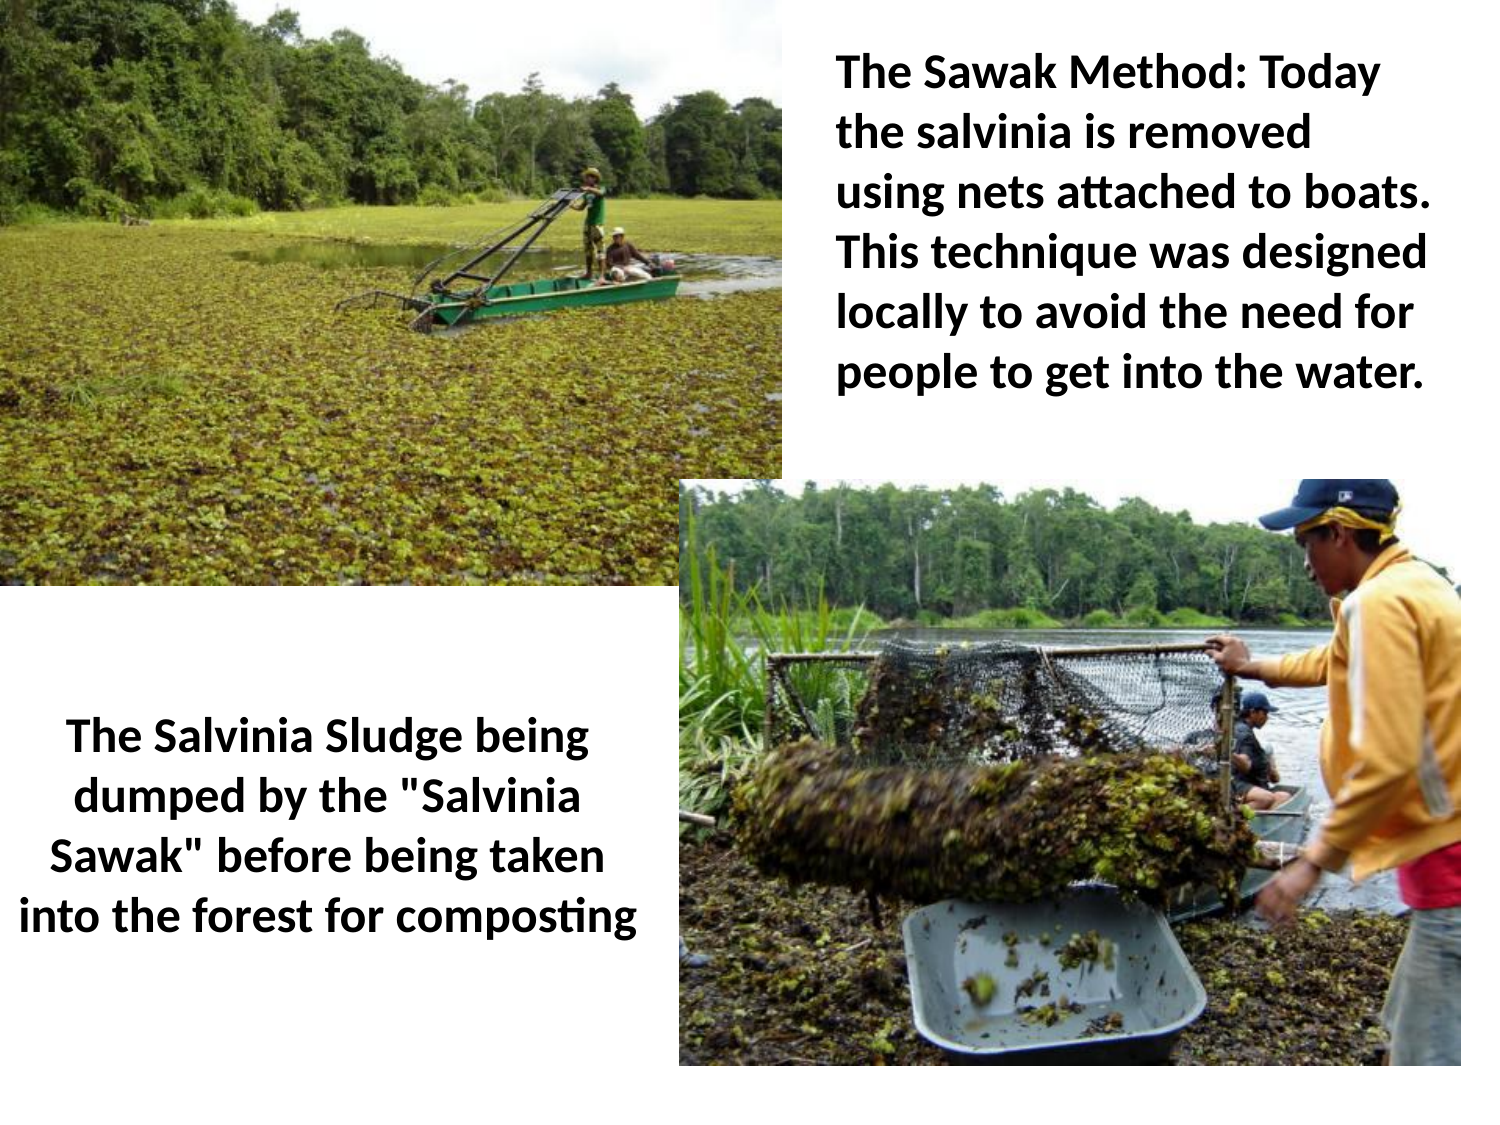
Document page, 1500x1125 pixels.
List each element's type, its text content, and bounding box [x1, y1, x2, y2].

text_box The Sawak Method: Today the salvinia is removed using nets attached to boats. This technique was designed locally to avoid the need for people to get into the water. [820, 30, 1447, 466]
picture [0, 0, 1461, 1066]
title The Salvinia Sludge being dumped by the "Salvinia Sawak" before being taken into the forest for composting [0, 633, 656, 1012]
